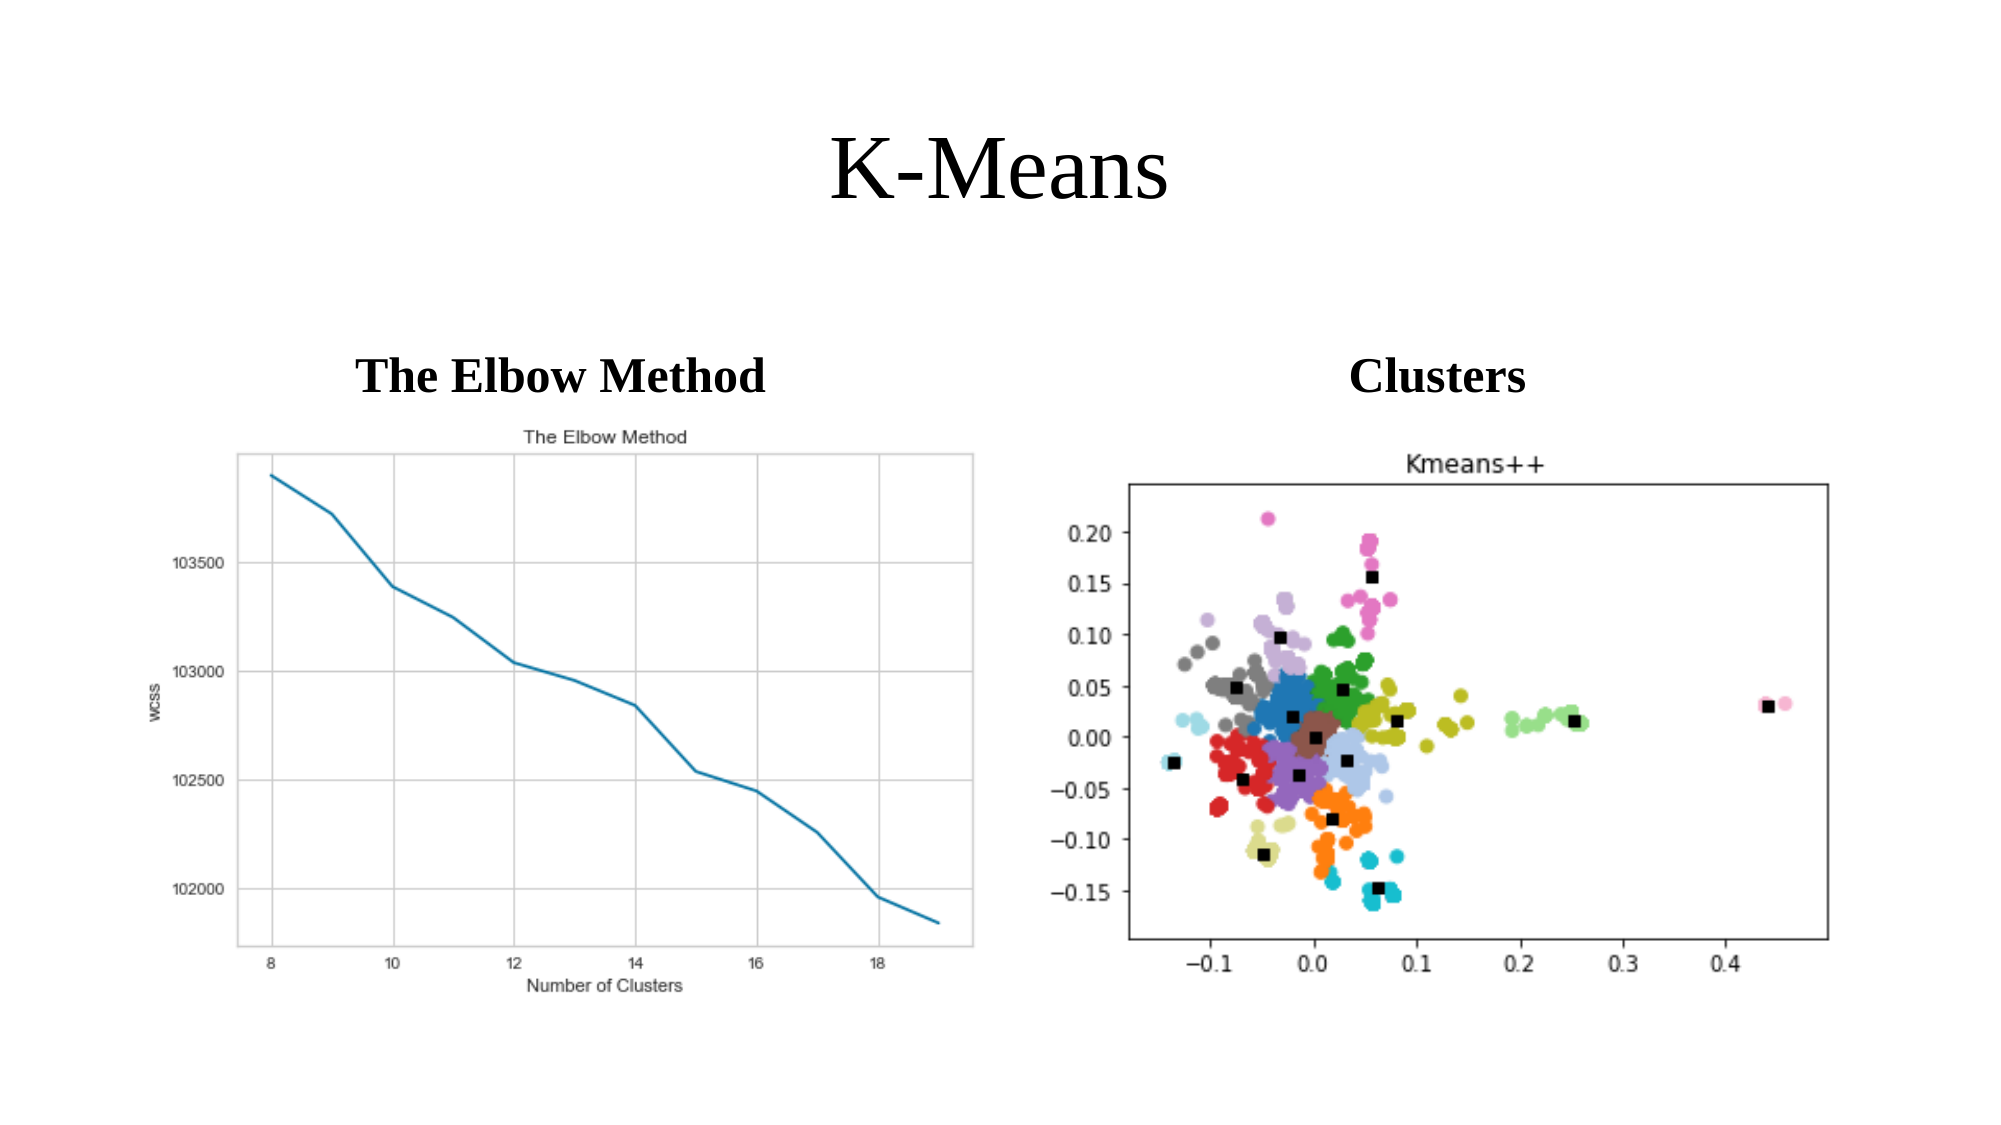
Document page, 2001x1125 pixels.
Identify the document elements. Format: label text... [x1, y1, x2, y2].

list The Elbow Method [137, 275, 984, 411]
title K-Means [137, 59, 1863, 278]
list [1035, 438, 1840, 989]
list Clusters [1012, 275, 1863, 411]
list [137, 419, 984, 1007]
